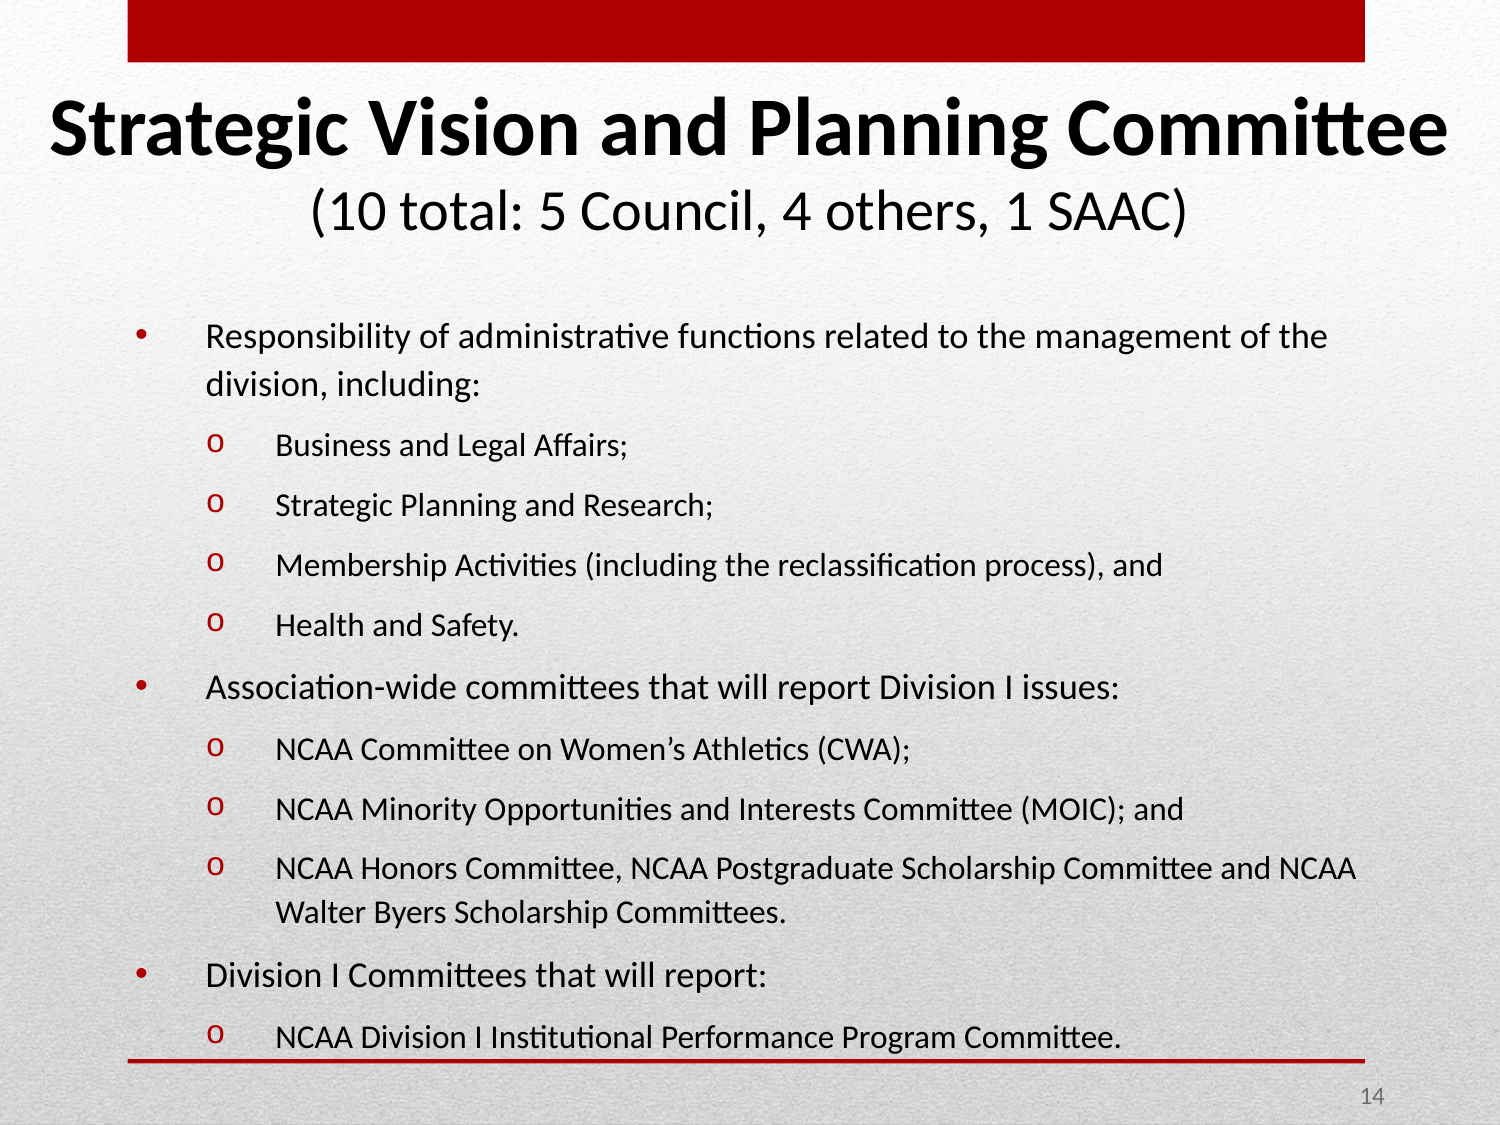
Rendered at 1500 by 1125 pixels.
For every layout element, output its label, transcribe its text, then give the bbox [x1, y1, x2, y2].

list Responsibility of administrative functions related to the management of the division, including: Business and Legal Affairs; Strategic Planning and Research; Membership Activities (including the reclassification process), and Health and Safety. Association-wide committees that will report Division I issues: NCAA Committee on Women’s Athletics (CWA); NCAA Minority Opportunities and Interests Committee (MOIC); and NCAA Honors Committee, NCAA Postgraduate Scholarship Committee and NCAA Walter Byers Scholarship Committees. Division I Committees that will report: NCAA Division I Institutional Performance Program Committee. [120, 299, 1450, 1063]
slide_number 14 [1275, 1065, 1400, 1125]
title Strategic Vision and Planning Committee (10 total: 5 Council, 4 others, 1 SAAC) [0, 60, 1500, 255]
